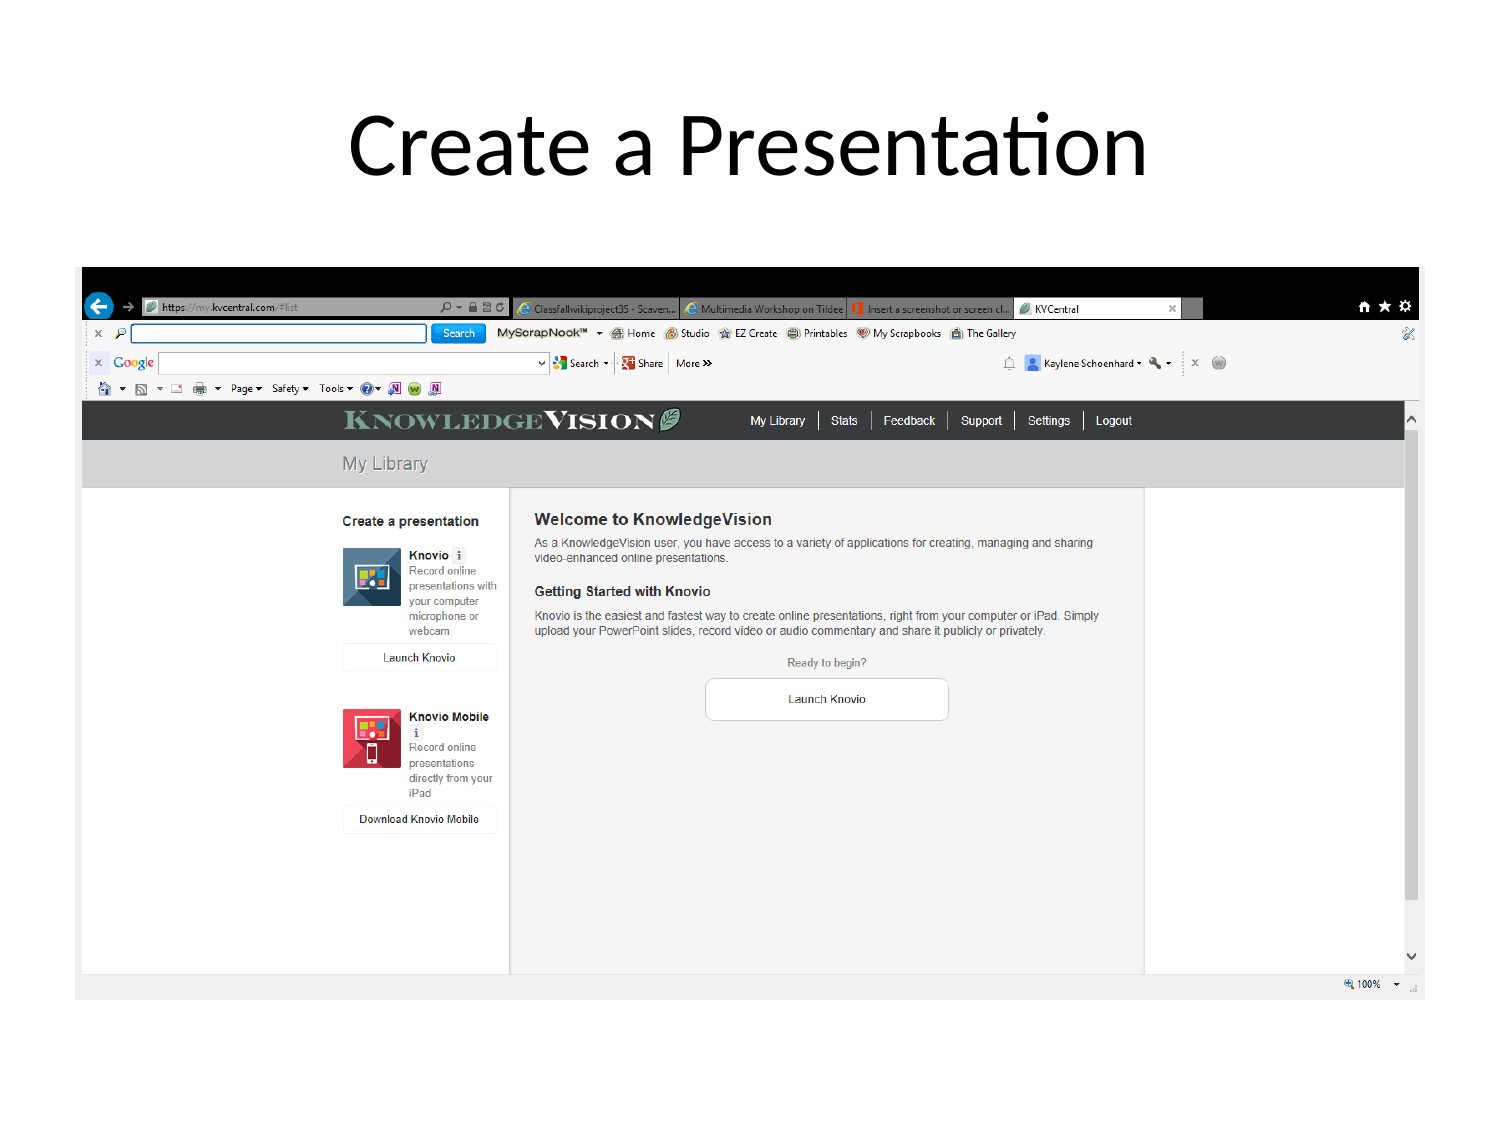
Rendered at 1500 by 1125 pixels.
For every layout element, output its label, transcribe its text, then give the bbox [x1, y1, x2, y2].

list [74, 267, 1426, 1000]
title Create a Presentation [75, 45, 1425, 233]
